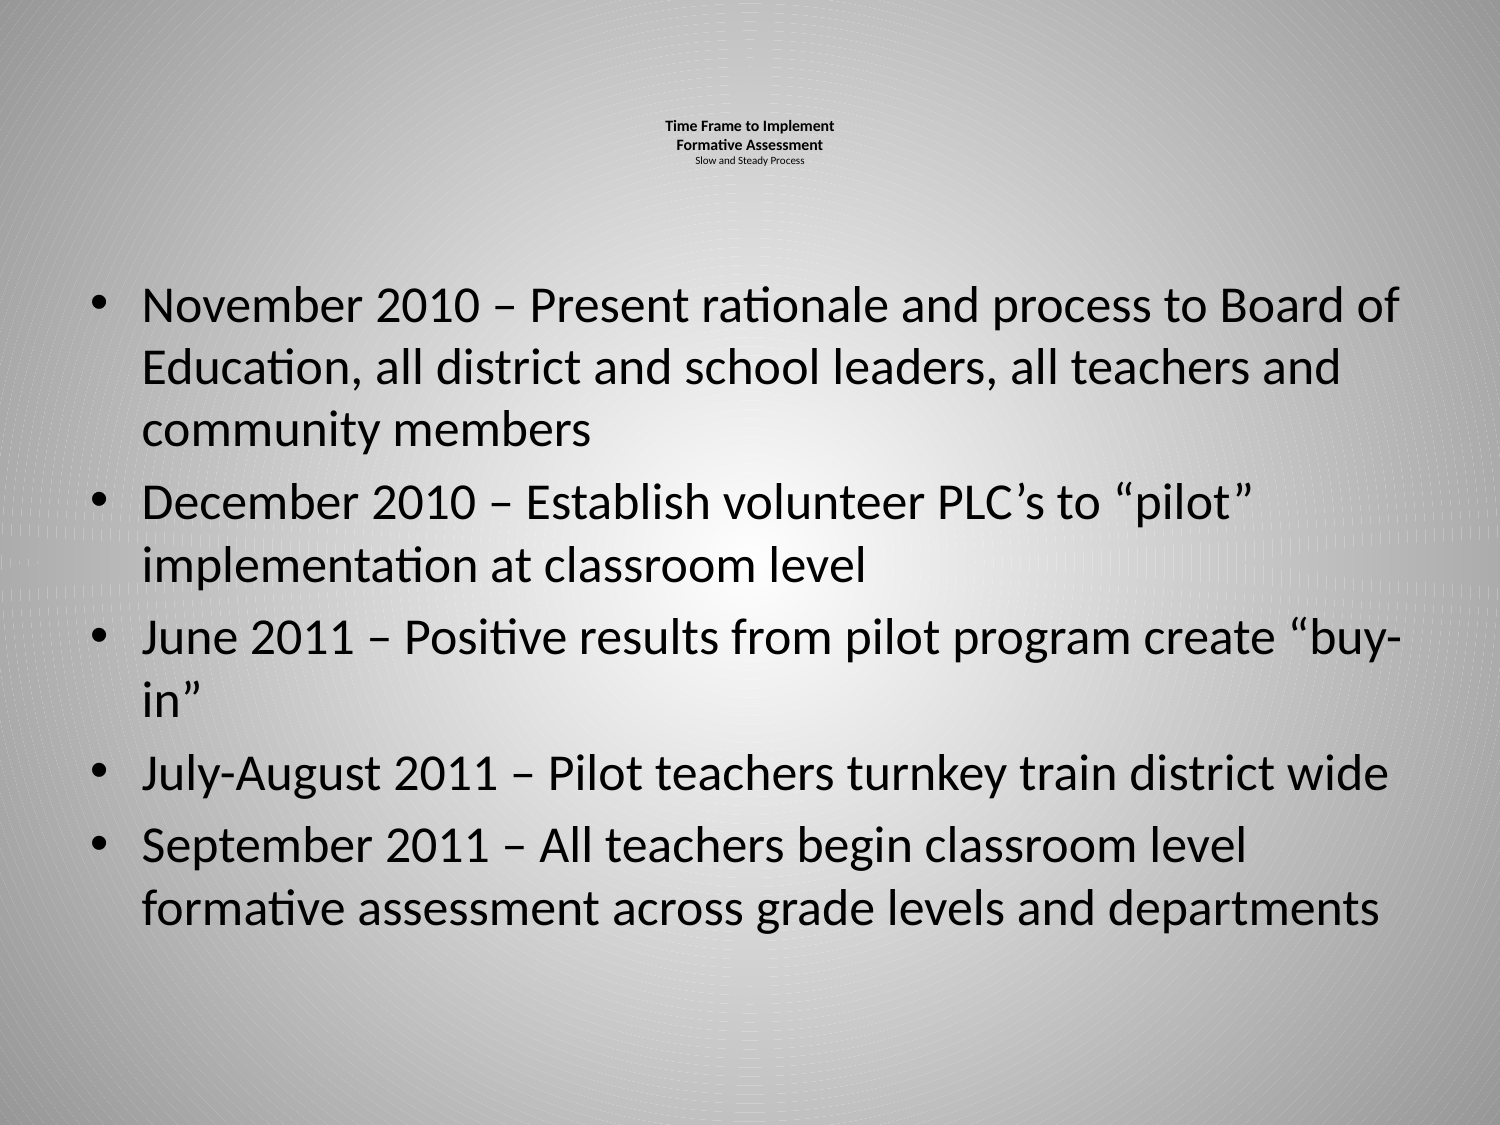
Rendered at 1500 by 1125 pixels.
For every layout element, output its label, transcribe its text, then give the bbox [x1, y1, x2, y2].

title Time Frame to Implement Formative Assessment Slow and Steady Process [75, 45, 1425, 238]
list November 2010 – Present rationale and process to Board of Education, all district and school leaders, all teachers and community members December 2010 – Establish volunteer PLC’s to “pilot” implementation at classroom level June 2011 – Positive results from pilot program create “buy-in” July-August 2011 – Pilot teachers turnkey train district wide September 2011 – All teachers begin classroom level formative assessment across grade levels and departments [75, 262, 1425, 1005]
